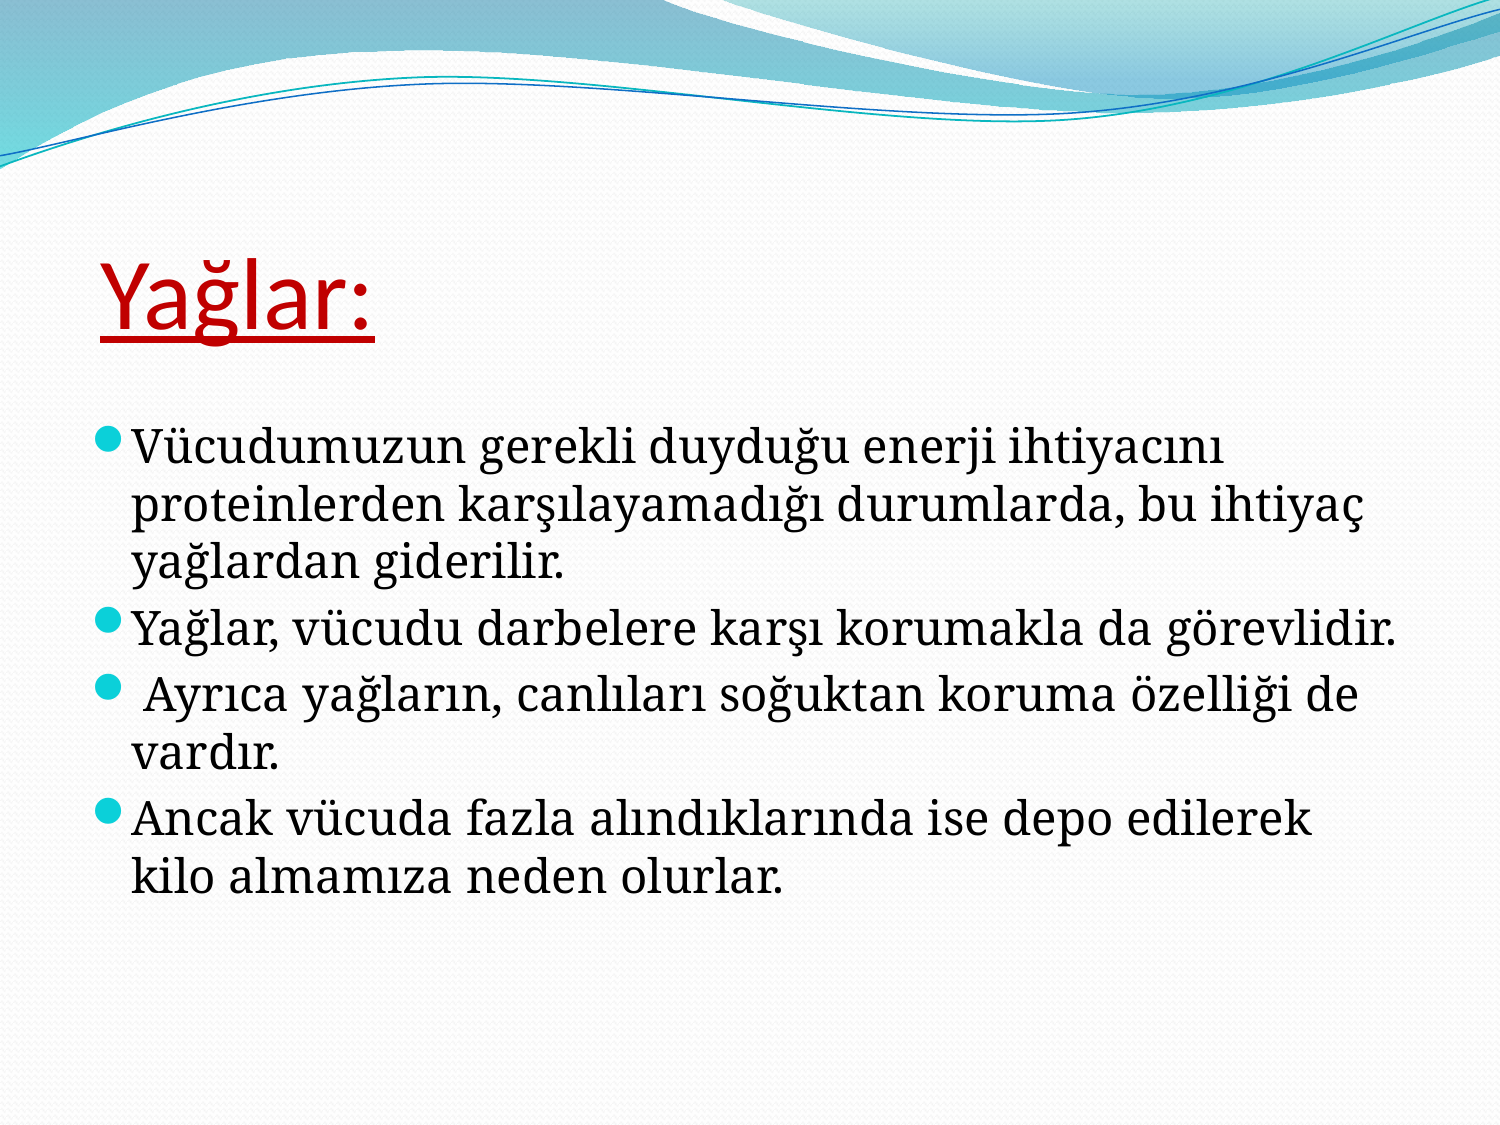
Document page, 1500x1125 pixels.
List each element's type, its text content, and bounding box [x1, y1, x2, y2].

title Yağlar: [100, 219, 1451, 351]
list Vücudumuzun gerekli duyduğu enerji ihtiyacını proteinlerden karşılayamadığı durumlarda, bu ihtiyaç yağlardan giderilir. Yağlar, vücudu darbelere karşı korumakla da görevlidir. Ayrıca yağların, canlıları soğuktan koruma özelliği de vardır. Ancak vücuda fazla alındıklarında ise depo edilerek kilo almamıza neden olurlar. [76, 408, 1427, 953]
